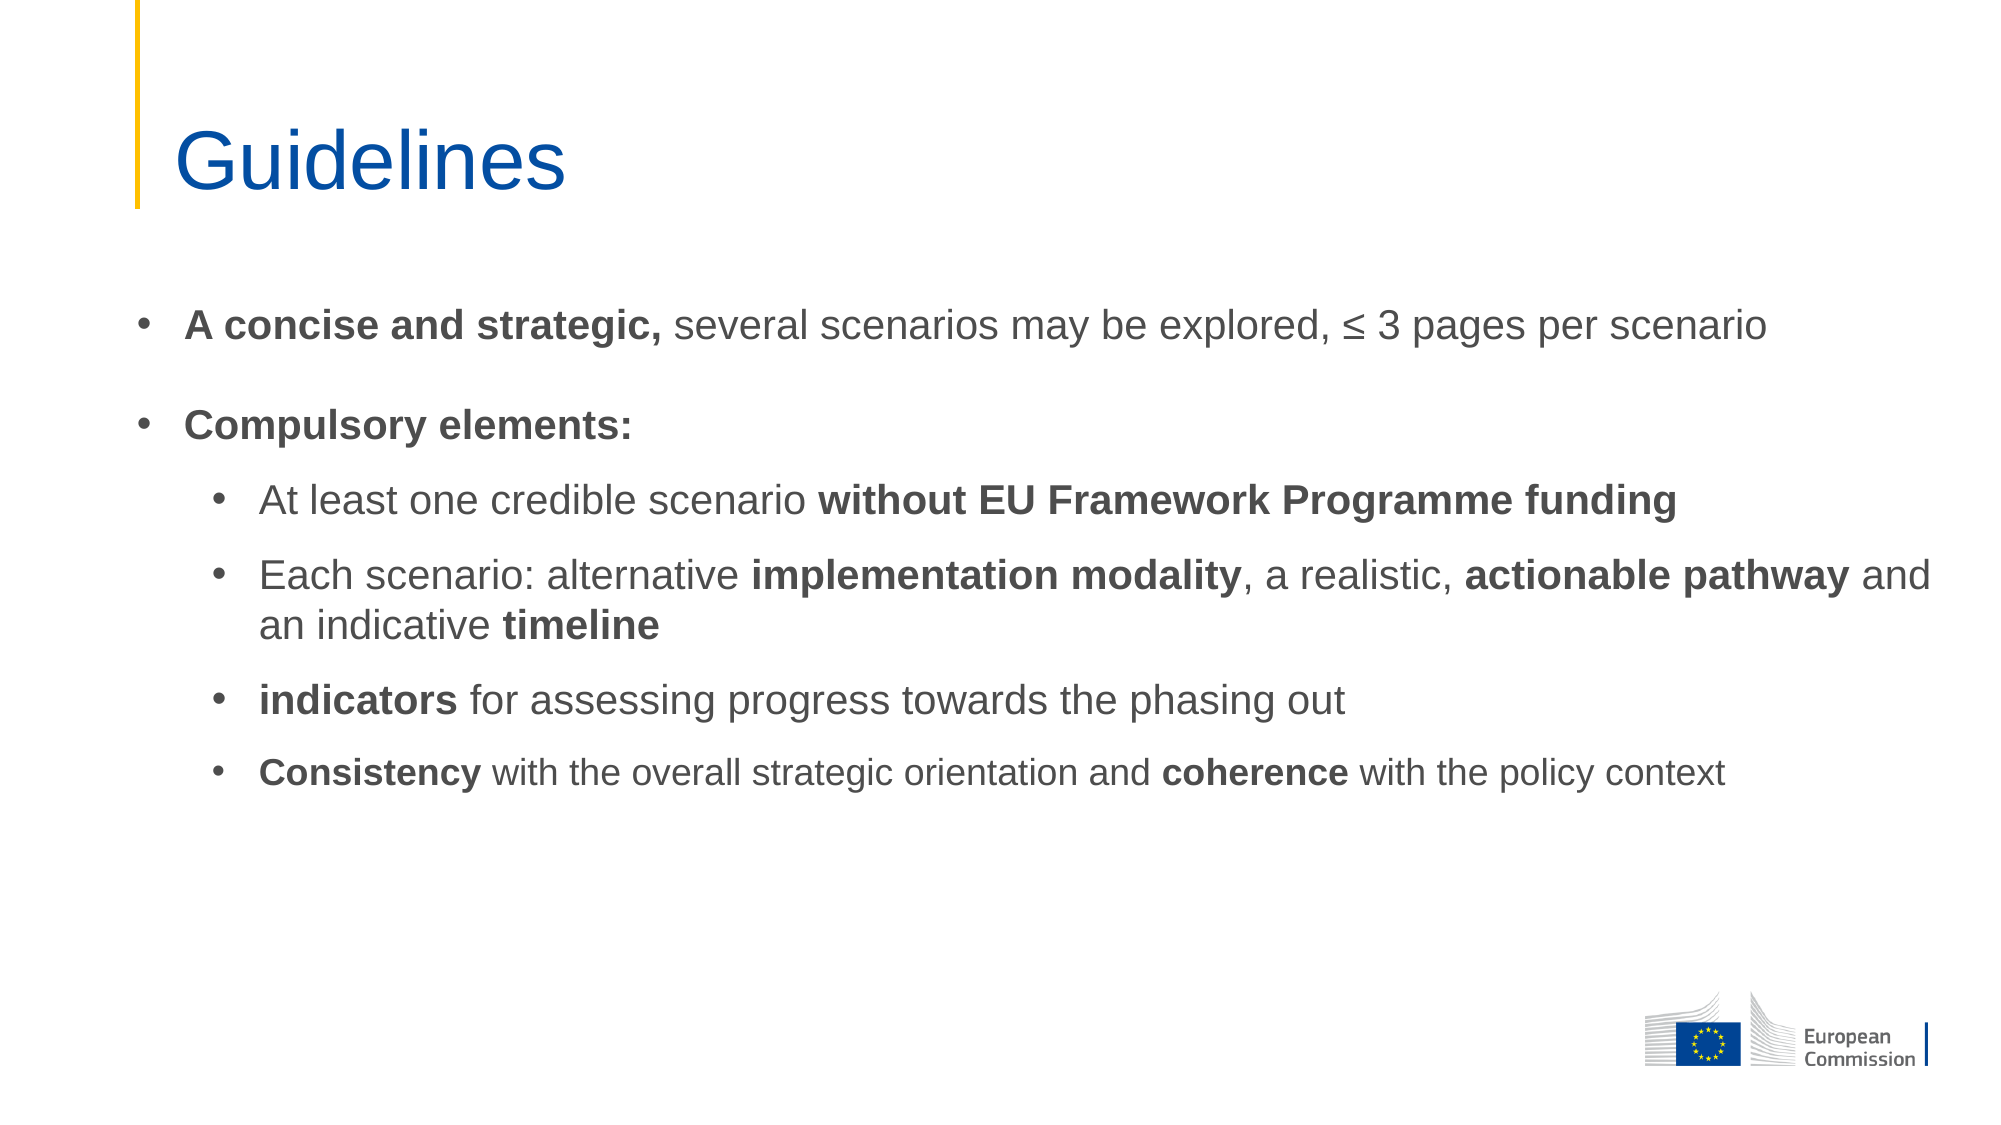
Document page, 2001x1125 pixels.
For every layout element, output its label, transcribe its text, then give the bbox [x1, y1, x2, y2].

picture [1645, 991, 1928, 1066]
text_box A concise and strategic, several scenarios may be explored, ≤ 3 pages per scenario Compulsory elements: At least one credible scenario without EU Framework Programme funding Each scenario: alternative implementation modality, a realistic, actionable pathway and an indicative timeline indicators for assessing progress towards the phasing out Consistency with the overall strategic orientation and coherence with the policy context [122, 290, 1947, 926]
title Guidelines [159, 79, 1885, 208]
